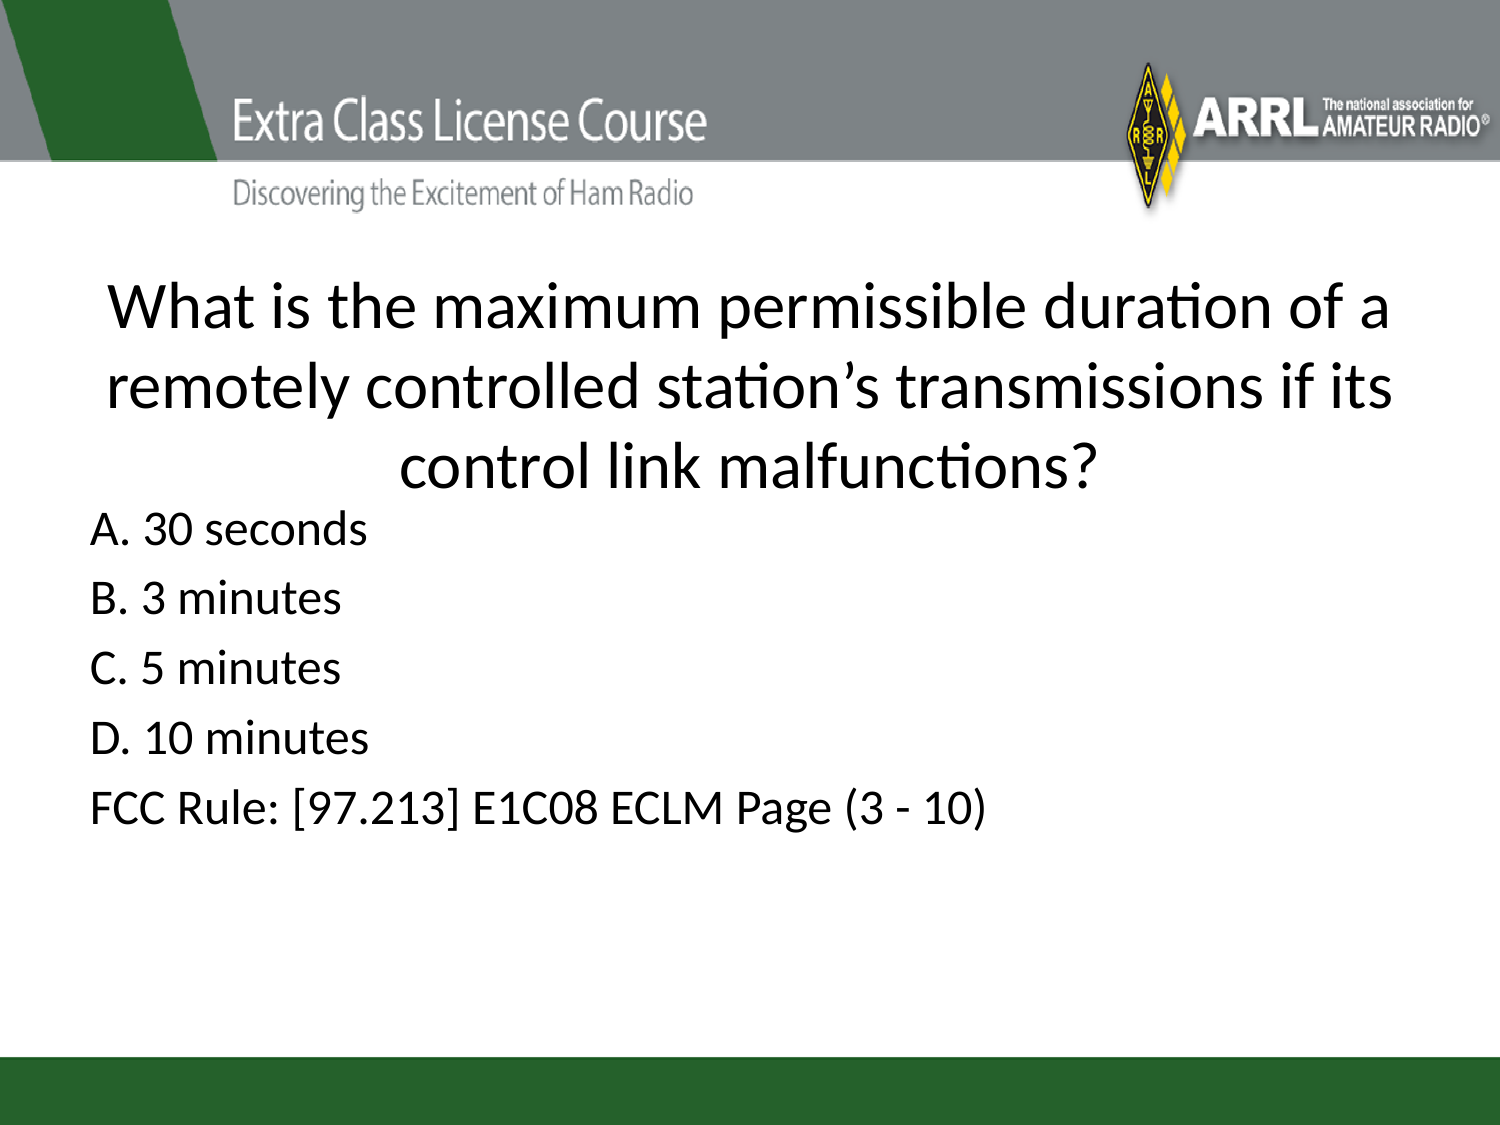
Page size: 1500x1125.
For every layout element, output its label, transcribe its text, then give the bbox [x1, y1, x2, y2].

title What is the maximum permissible duration of a remotely controlled station’s transmissions if its control link malfunctions? [75, 254, 1425, 443]
list A. 30 seconds B. 3 minutes C. 5 minutes D. 10 minutes FCC Rule: [97.213] E1C08 ECLM Page (3 - 10) [75, 487, 1425, 1005]
picture [0, 0, 1500, 1125]
